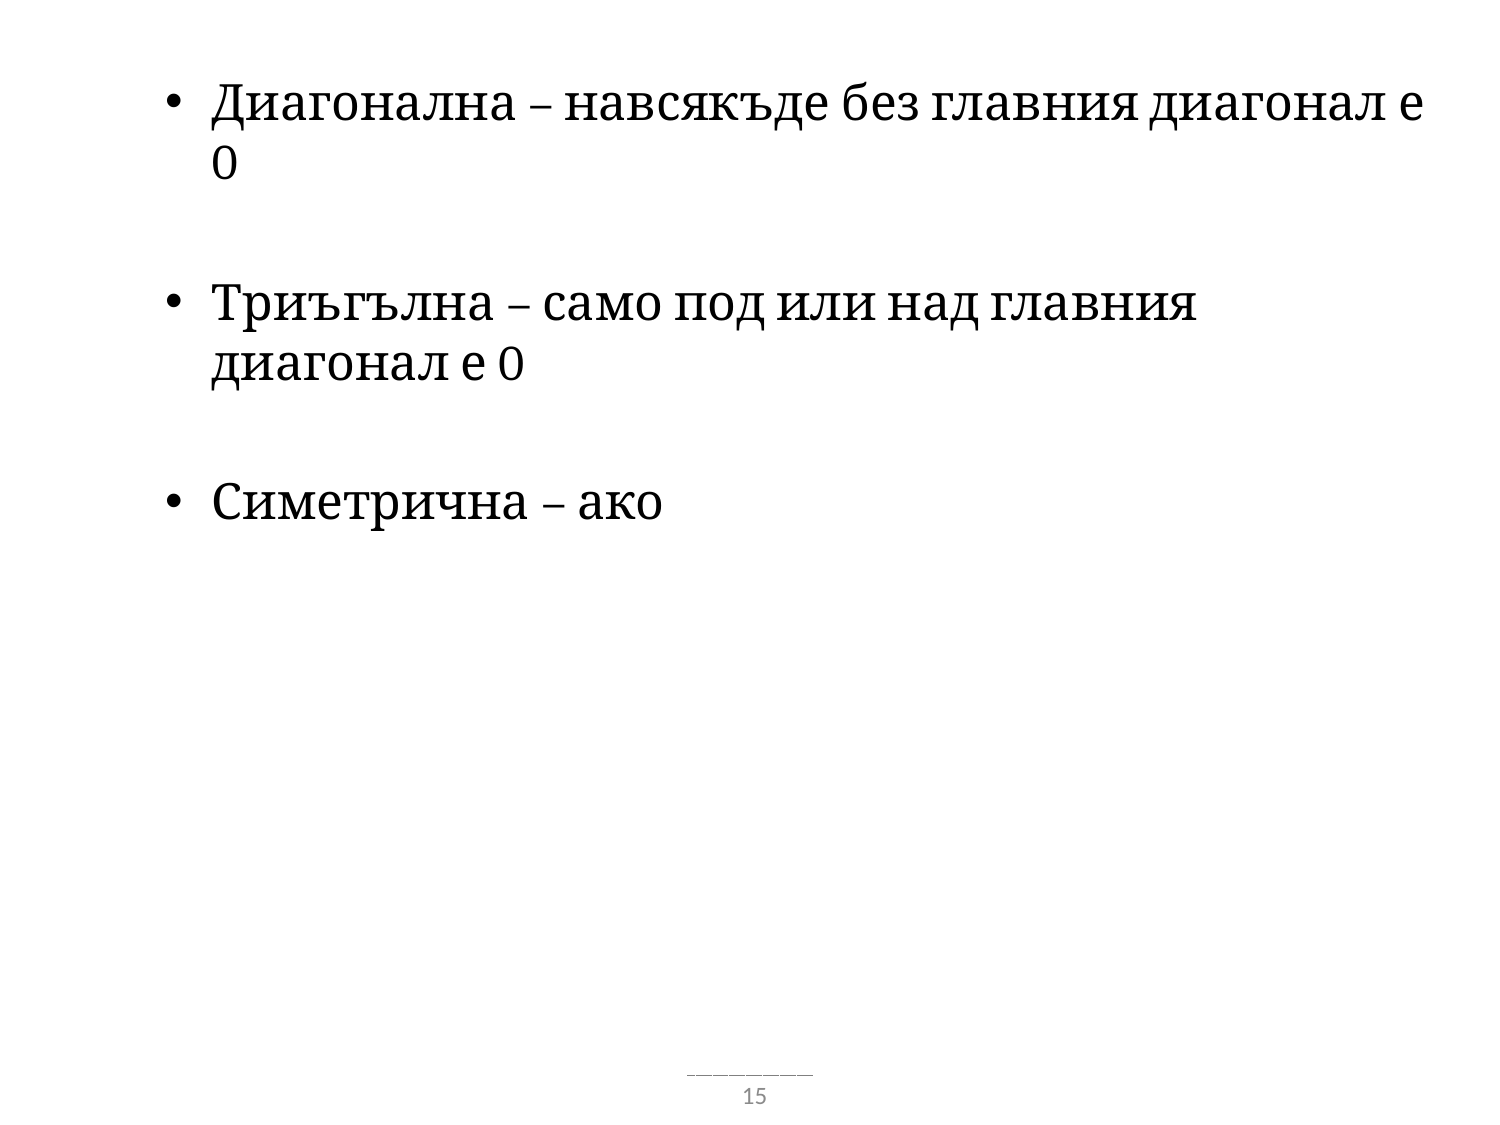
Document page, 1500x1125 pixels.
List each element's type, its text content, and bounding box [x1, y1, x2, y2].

slide_number 15 [579, 1065, 930, 1125]
